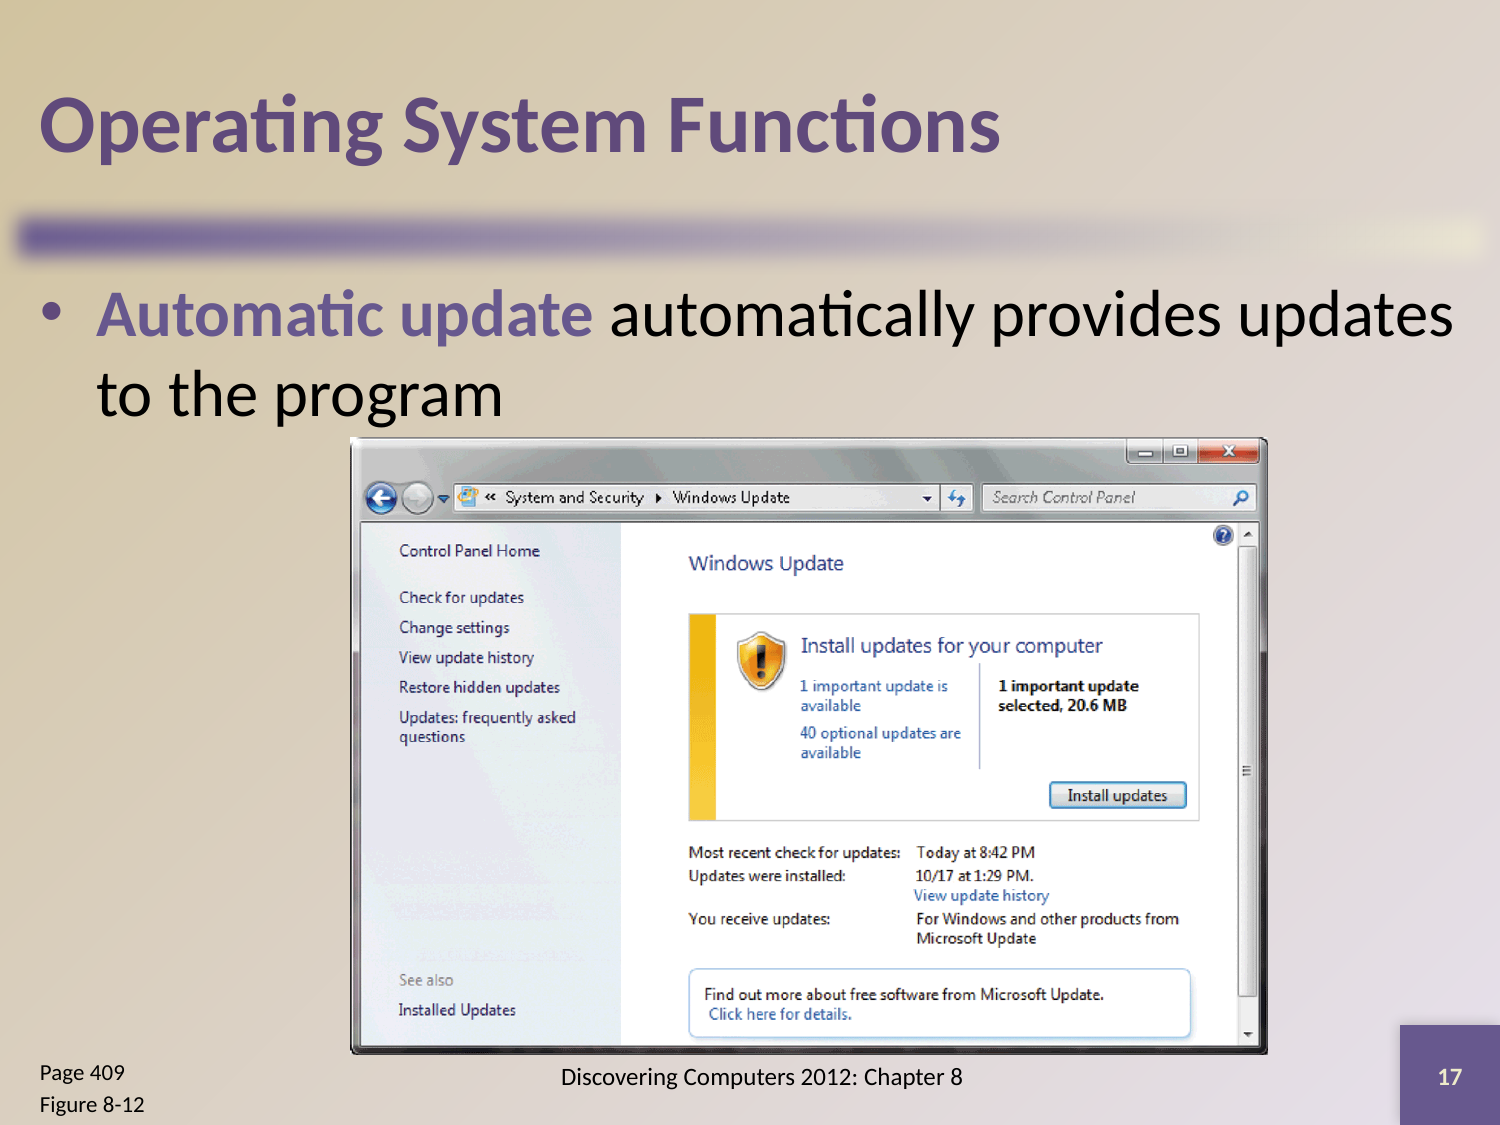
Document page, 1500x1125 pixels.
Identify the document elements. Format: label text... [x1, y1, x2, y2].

slide_number 17 [1400, 1025, 1500, 1125]
picture [349, 437, 1268, 1055]
list Page 409 Figure 8-12 [24, 1050, 300, 1125]
list Automatic update automatically provides updates to the program [24, 262, 1475, 1025]
footer Discovering Computers 2012: Chapter 8 [450, 1063, 1075, 1113]
title Operating System Functions [24, 24, 1475, 213]
